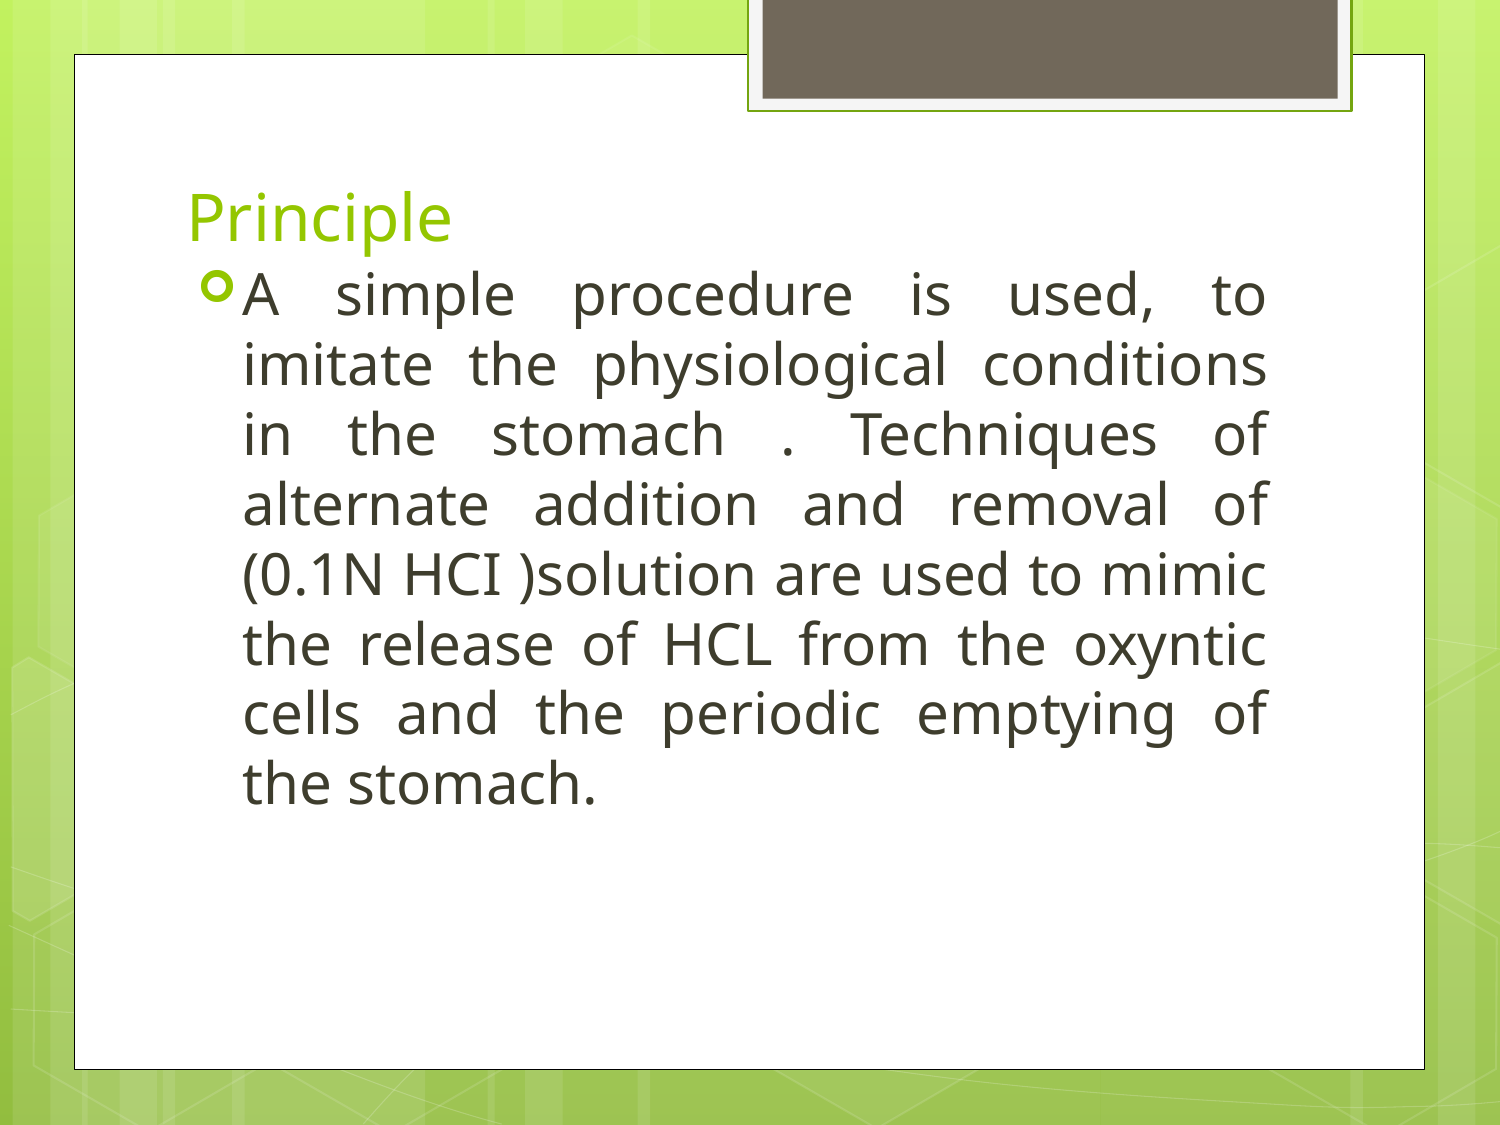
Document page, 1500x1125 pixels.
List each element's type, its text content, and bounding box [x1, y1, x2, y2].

list A simple procedure is used, to imitate the physiological conditions in the stomach . Techniques of alternate addition and removal of (0.1N HCI )solution are used to mimic the release of HCL from the oxyntic cells and the periodic emptying of the stomach. [171, 249, 1283, 957]
title Principle [171, 168, 1324, 263]
